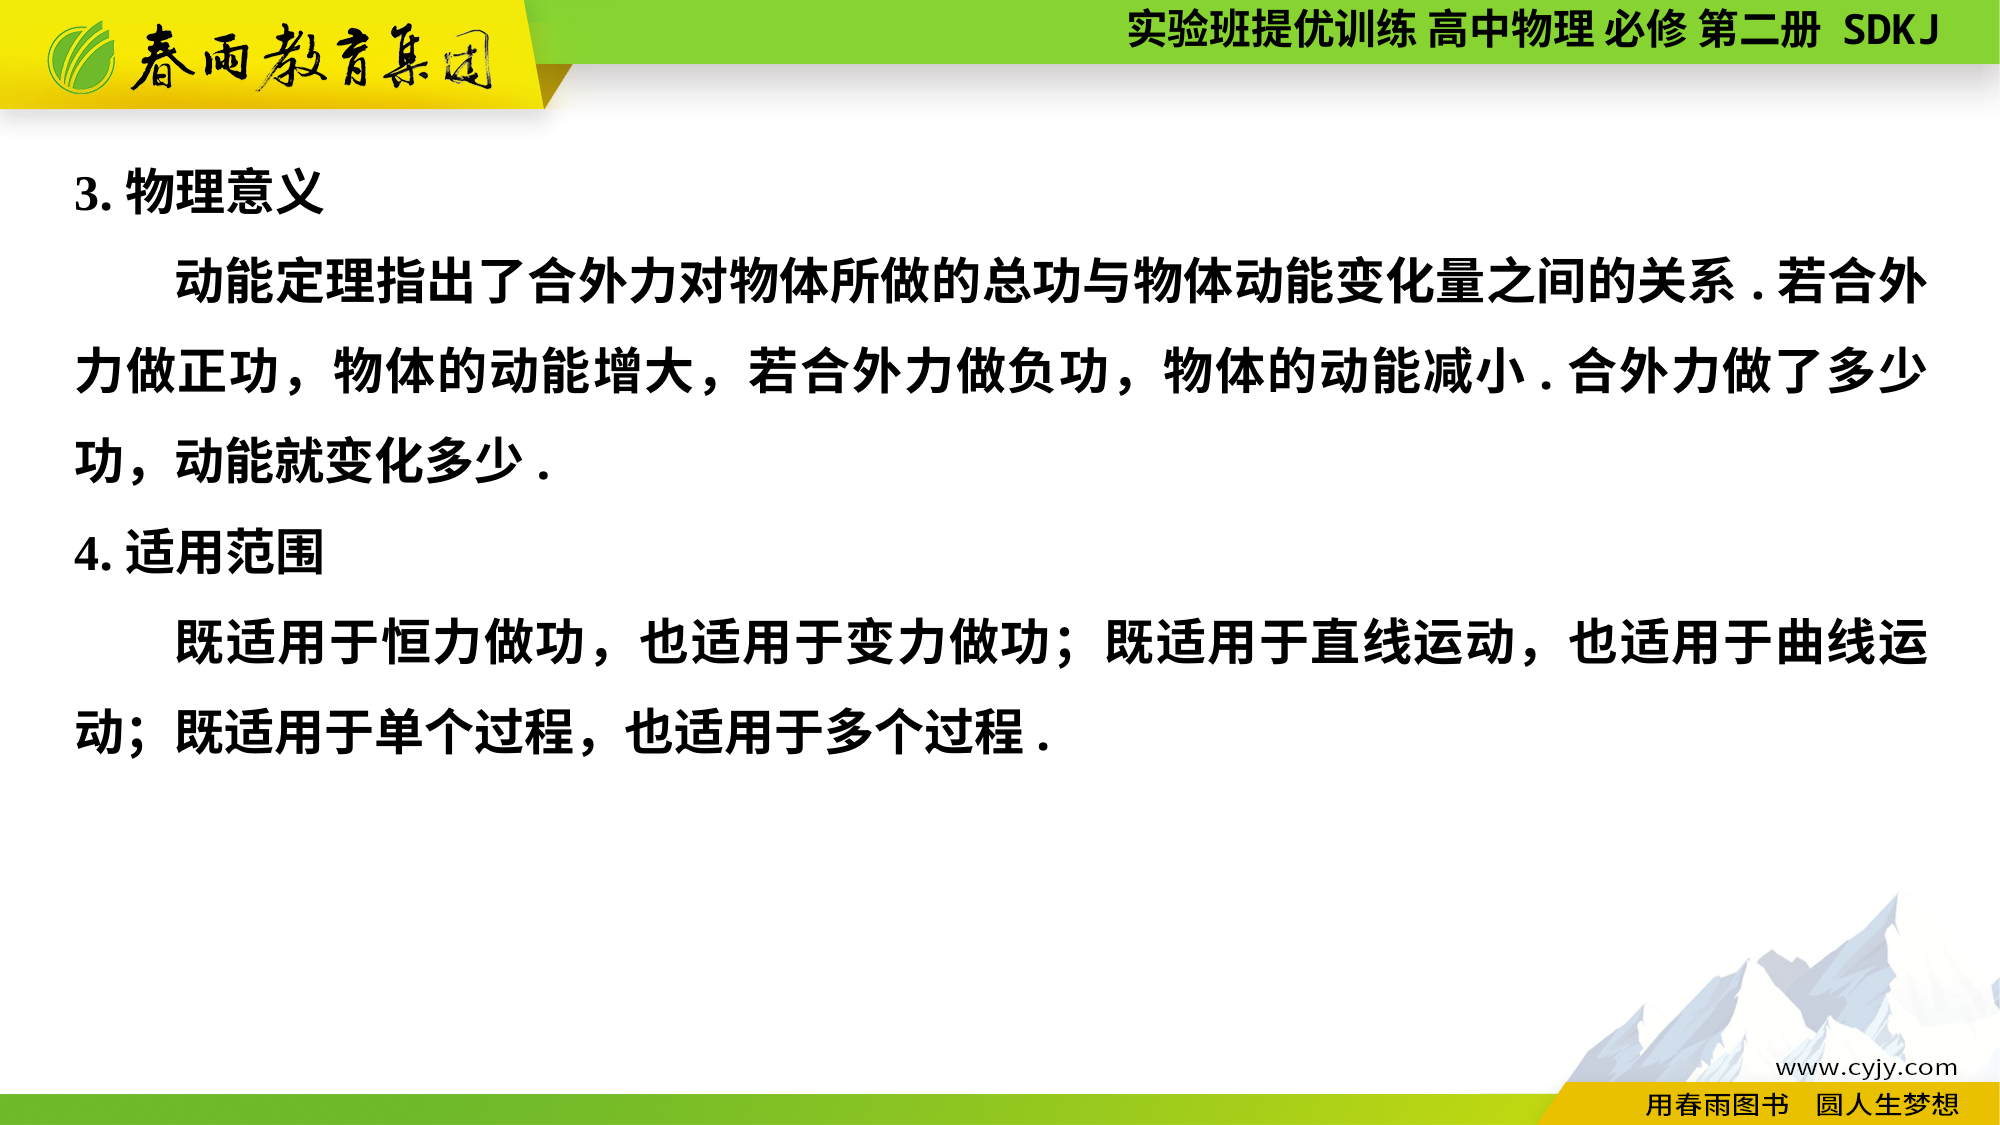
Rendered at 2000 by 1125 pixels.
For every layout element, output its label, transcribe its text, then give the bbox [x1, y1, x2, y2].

list 3.物理意义 动能定理指出了合外力对物体所做的总功与物体动能变化量之间的关系.若合外力做正功，物体的动能增大，若合外力做负功，物体的动能减小.合外力做了多少功，动能就变化多少. 4.适用范围 既适用于恒力做功，也适用于变力做功；既适用于直线运动，也适用于曲线运动；既适用于单个过程，也适用于多个过程. [59, 122, 1944, 763]
picture [0, 0, 2000, 1125]
